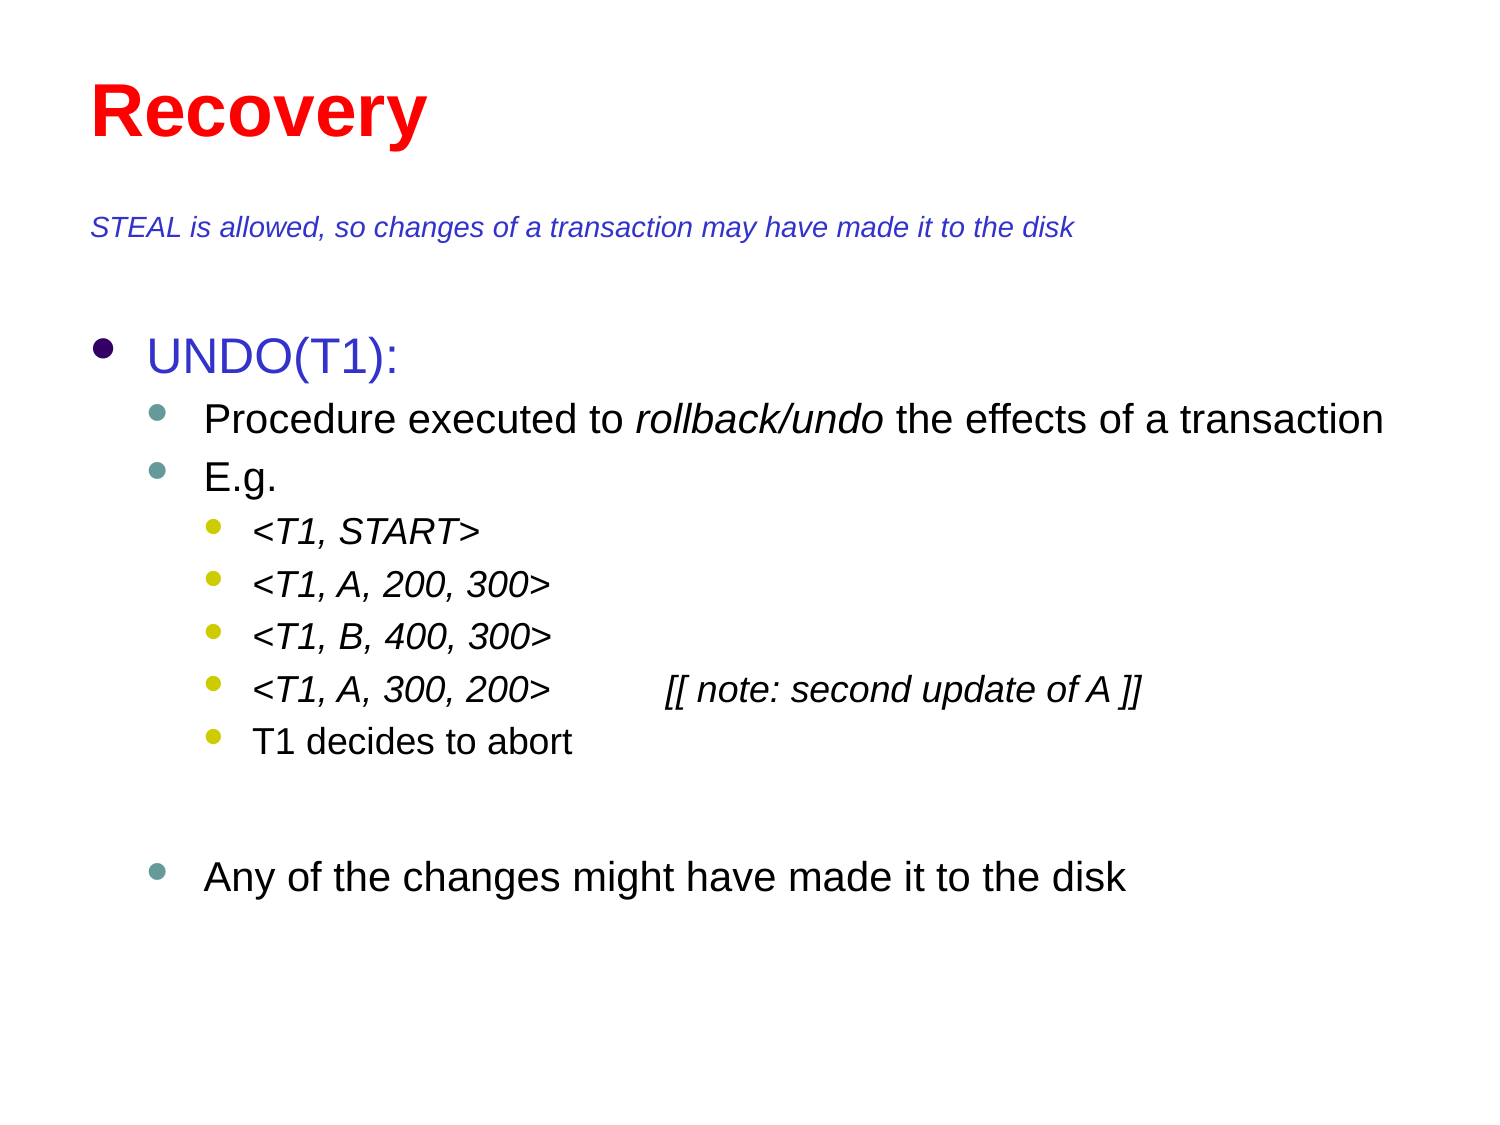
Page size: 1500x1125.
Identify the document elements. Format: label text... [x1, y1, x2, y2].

title Recovery [74, 19, 1313, 160]
list STEAL is allowed, so changes of a transaction may have made it to the disk UNDO(T1): Procedure executed to rollback/undo the effects of a transaction E.g. <T1, START> <T1, A, 200, 300> <T1, B, 400, 300> <T1, A, 300, 200> [[ note: second update of A ]] T1 decides to abort Any of the changes might have made it to the disk [74, 200, 1426, 863]
